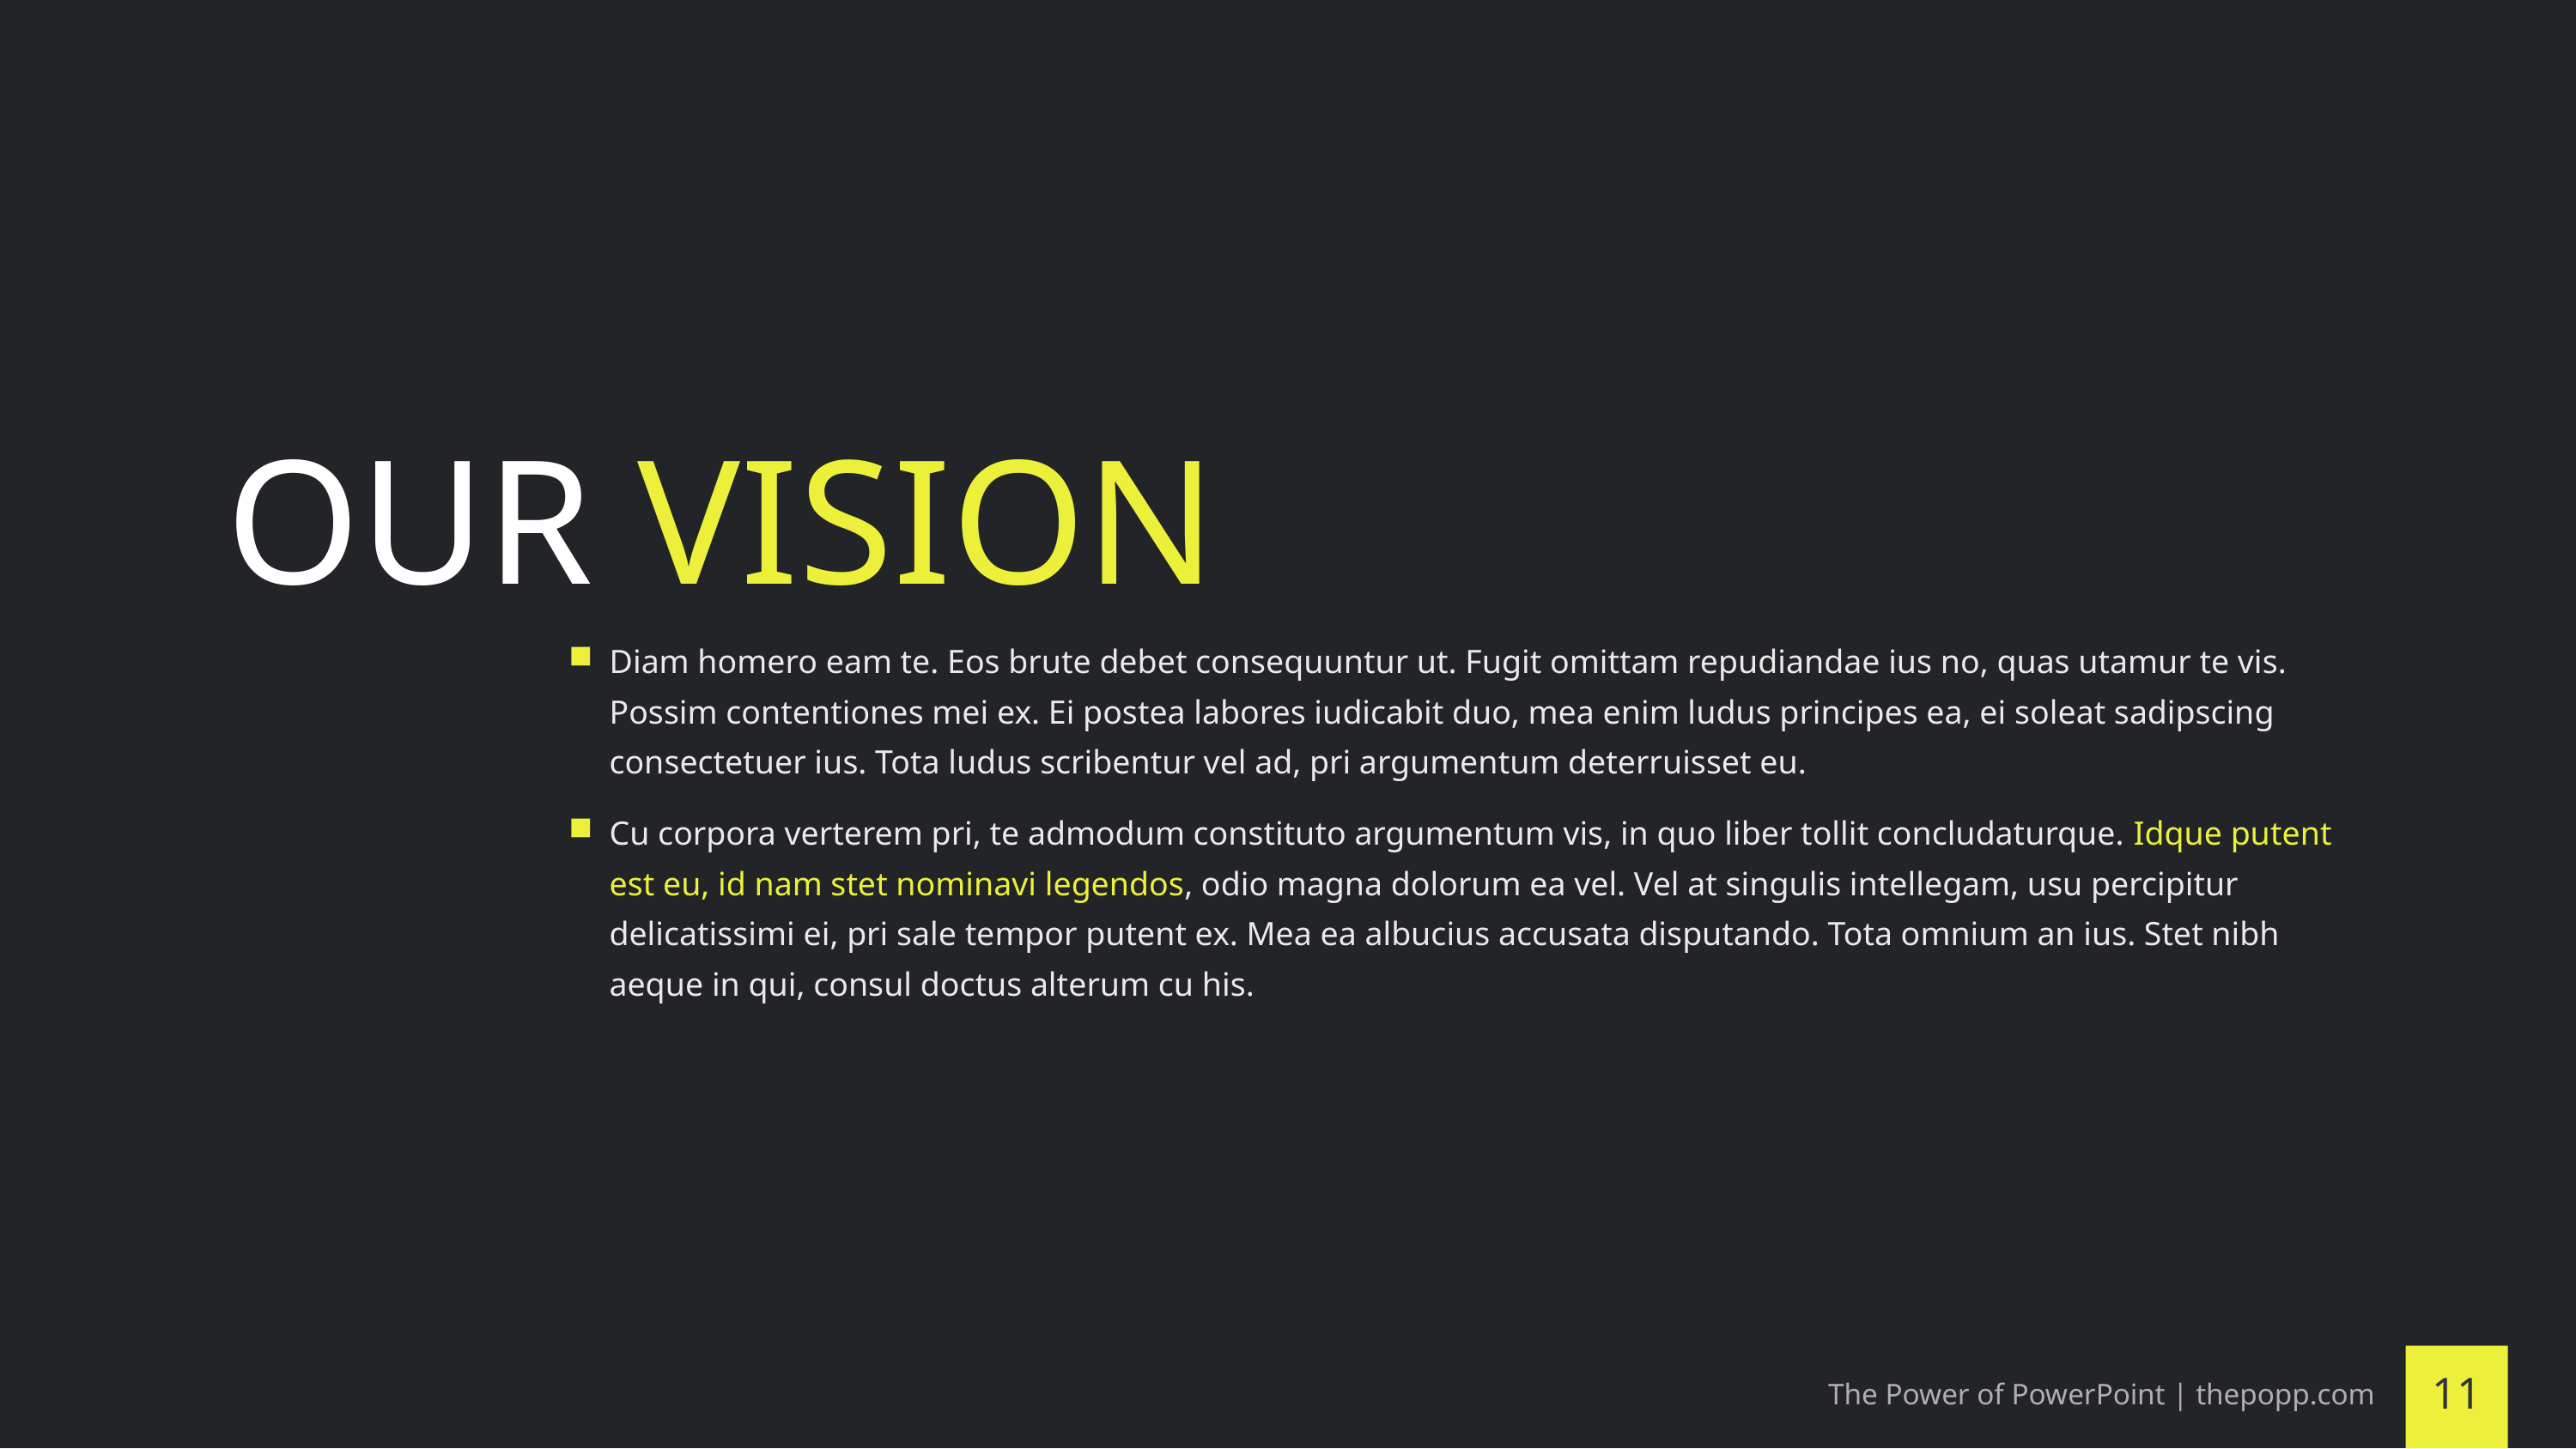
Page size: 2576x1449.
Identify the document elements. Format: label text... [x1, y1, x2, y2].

footer The Power of PowerPoint | thepopp.com [1519, 1356, 2389, 1434]
title OUR VISION [213, 122, 2363, 624]
list Diam homero eam te. Eos brute debet consequuntur ut. Fugit omittam repudiandae ius no, quas utamur te vis. Possim contentiones mei ex. Ei postea labores iudicabit duo, mea enim ludus principes ea, ei soleat sadipscing consectetuer ius. Tota ludus scribentur vel ad, pri argumentum deterruisset eu. Cu corpora verterem pri, te admodum constituto argumentum vis, in quo liber tollit concludaturque. Idque putent est eu, id nam stet nominavi legendos, odio magna dolorum ea vel. Vel at singulis intellegam, usu percipitur delicatissimi ei, pri sale tempor putent ex. Mea ea albucius accusata disputando. Tota omnium an ius. Stet nibh aeque in qui, consul doctus alterum cu his. [556, 623, 2389, 1226]
slide_number 11 [2404, 1356, 2509, 1434]
